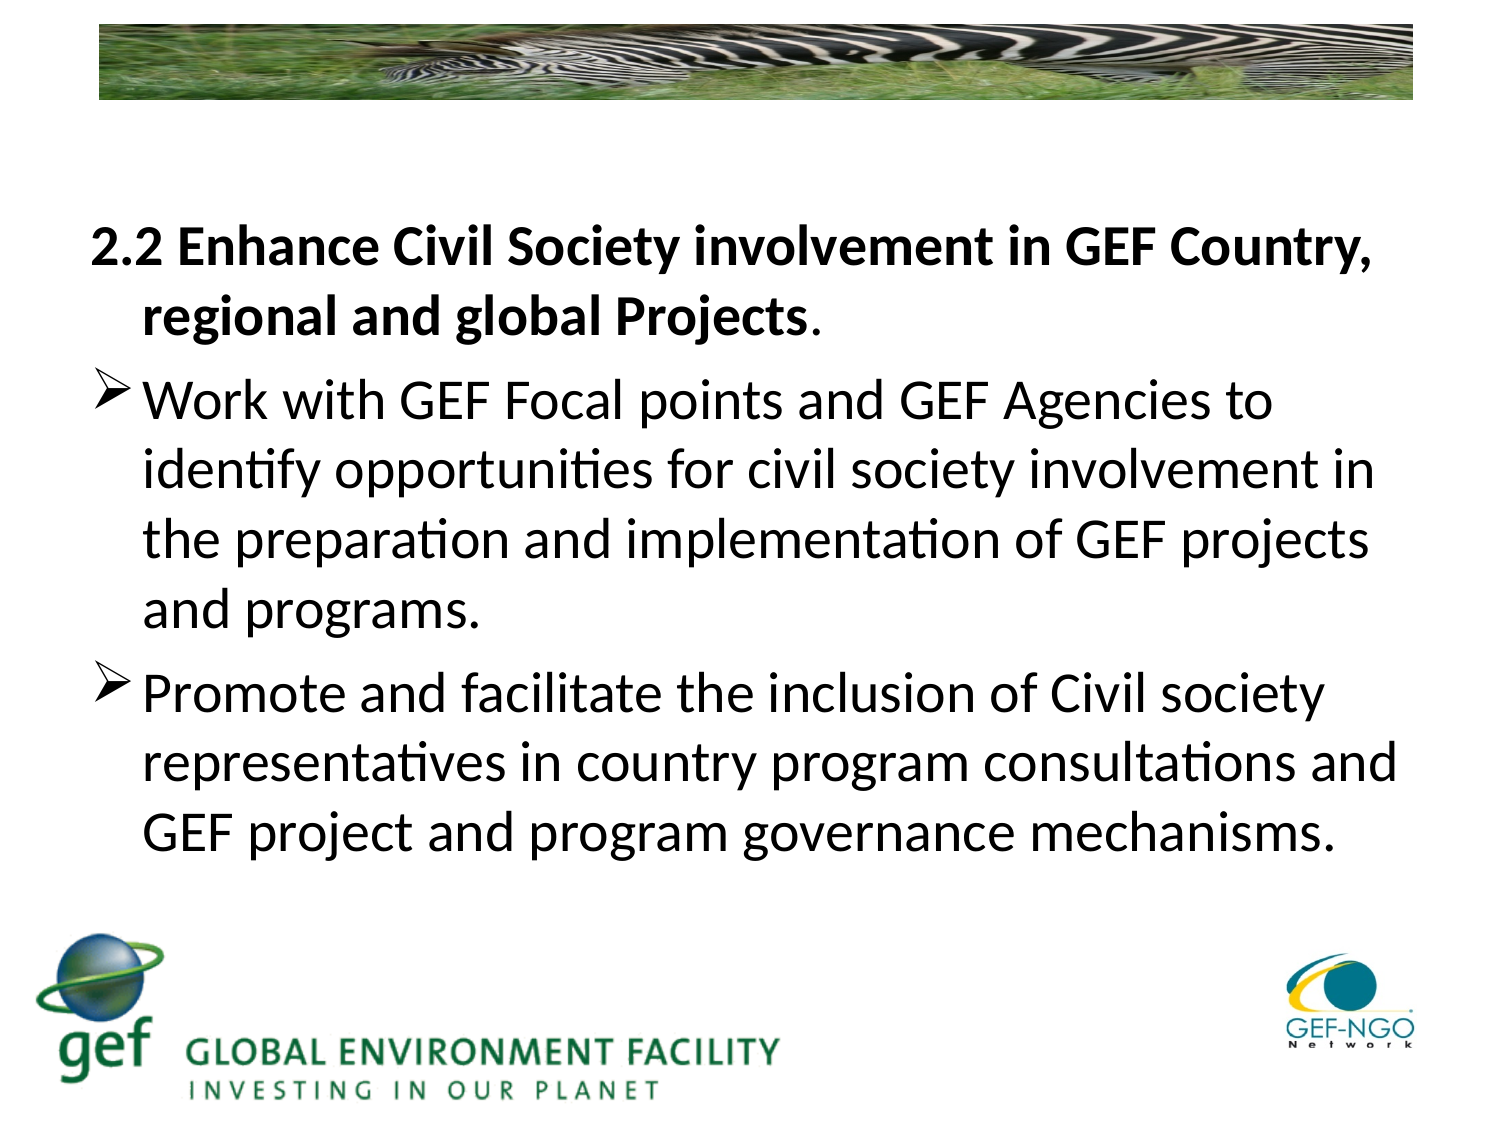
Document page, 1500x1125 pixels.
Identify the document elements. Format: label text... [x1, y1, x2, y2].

picture [25, 916, 798, 1113]
list 2.2 Enhance Civil Society involvement in GEF Country, regional and global Projects. Work with GEF Focal points and GEF Agencies to identify opportunities for civil society involvement in the preparation and implementation of GEF projects and programs. Promote and facilitate the inclusion of Civil society representatives in country program consultations and GEF project and program governance mechanisms. [75, 200, 1425, 943]
picture [1274, 938, 1426, 1063]
picture [99, 24, 1413, 101]
